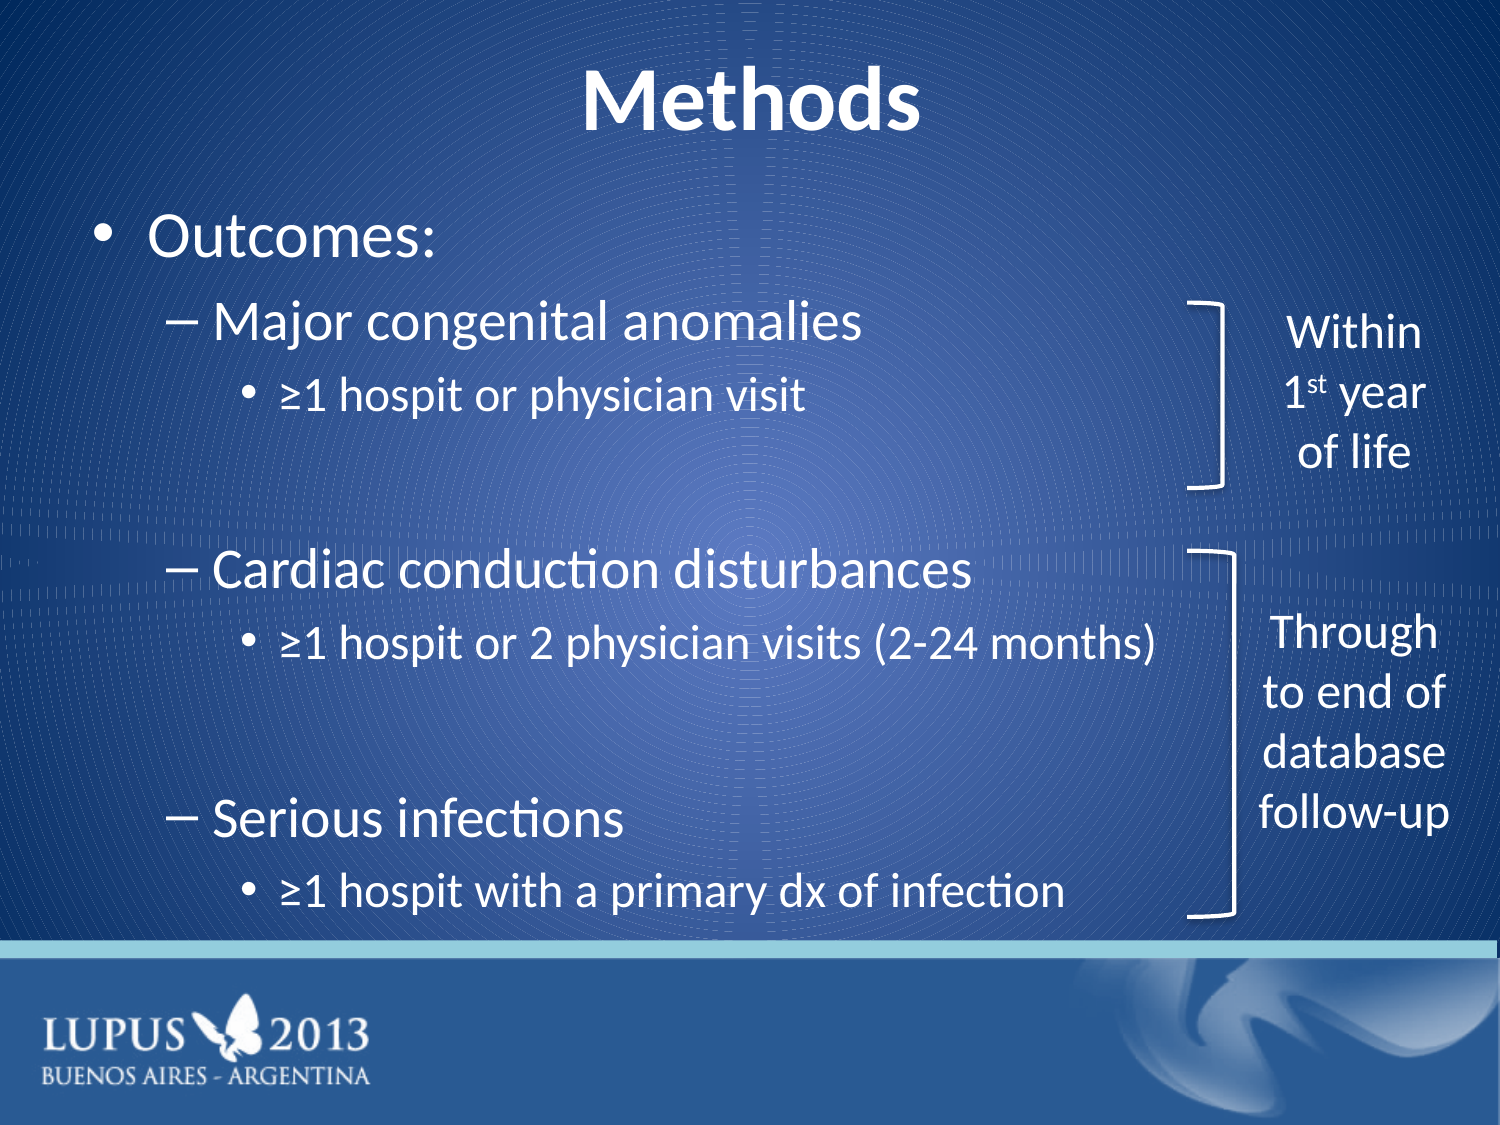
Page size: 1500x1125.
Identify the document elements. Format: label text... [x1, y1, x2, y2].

title Methods [76, 0, 1427, 184]
list Outcomes: Major congenital anomalies ≥1 hospit or physician visit Cardiac conduction disturbances ≥1 hospit or 2 physician visits (2-24 months) Serious infections ≥1 hospit with a primary dx of infection [76, 184, 1471, 927]
text_box [1186, 300, 1225, 491]
text_box Within 1st year of life Through to end of database follow-up [1243, 290, 1466, 846]
text_box [1187, 548, 1237, 919]
